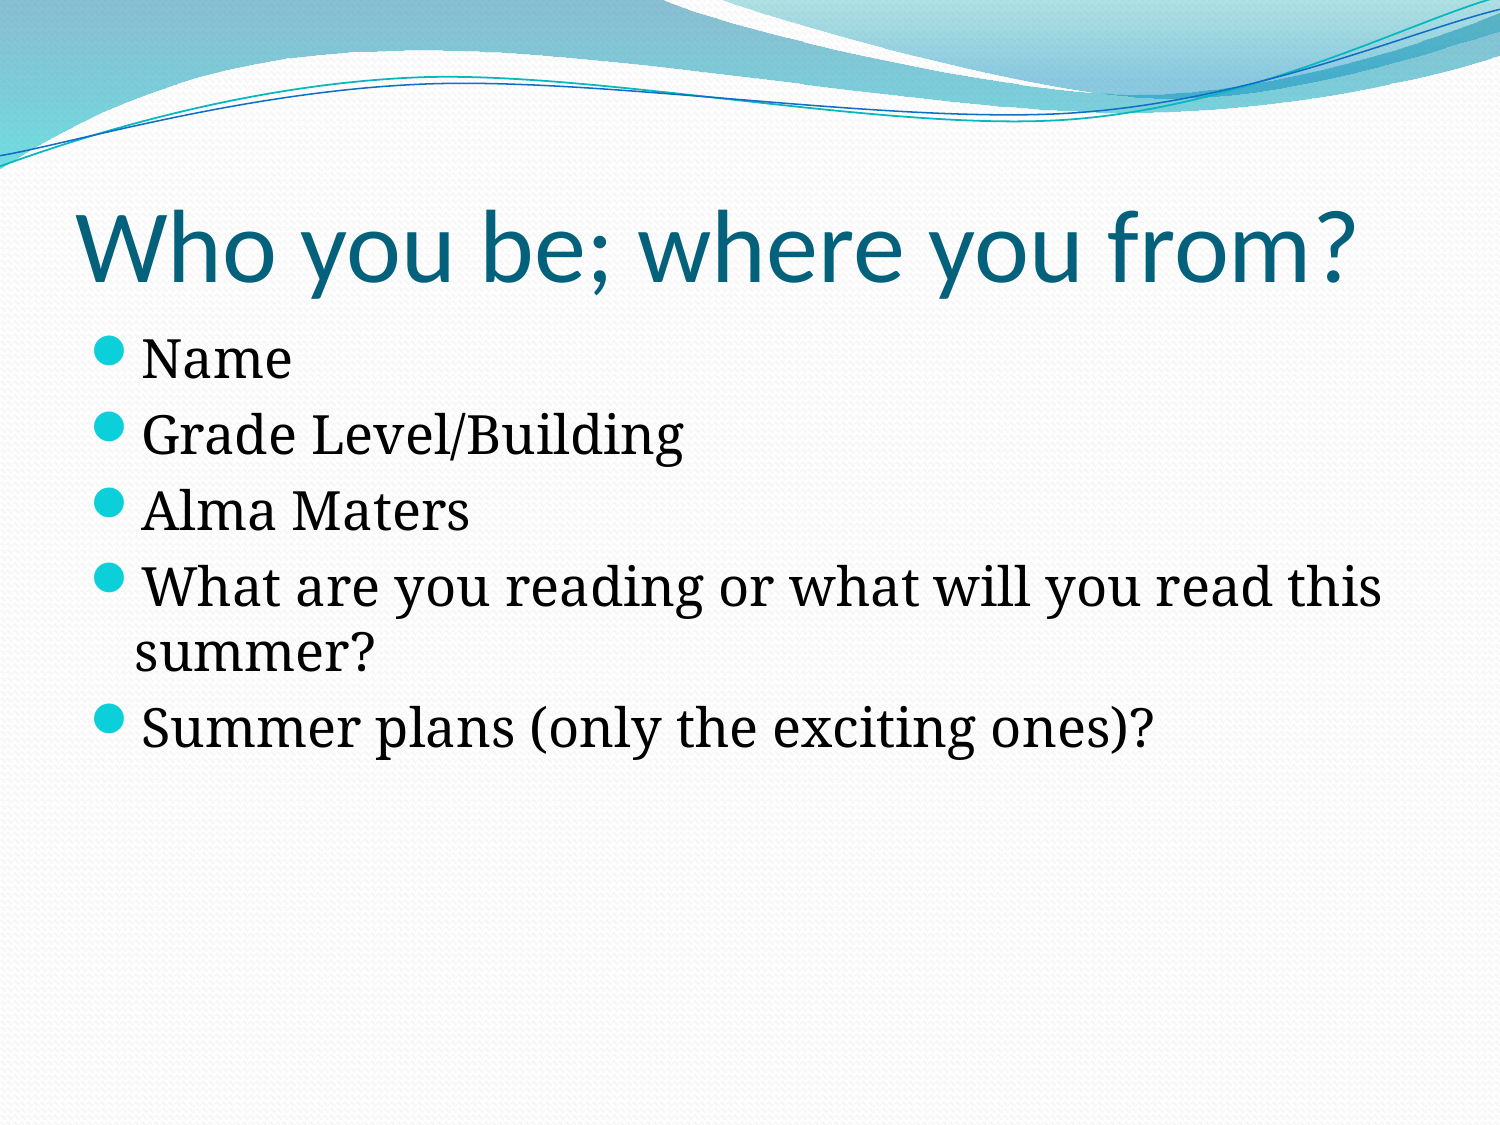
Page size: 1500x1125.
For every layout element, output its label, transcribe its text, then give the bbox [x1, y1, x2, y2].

title Who you be; where you from? [75, 115, 1425, 303]
list Name Grade Level/Building Alma Maters What are you reading or what will you read this summer? Summer plans (only the exciting ones)? [75, 317, 1425, 1038]
